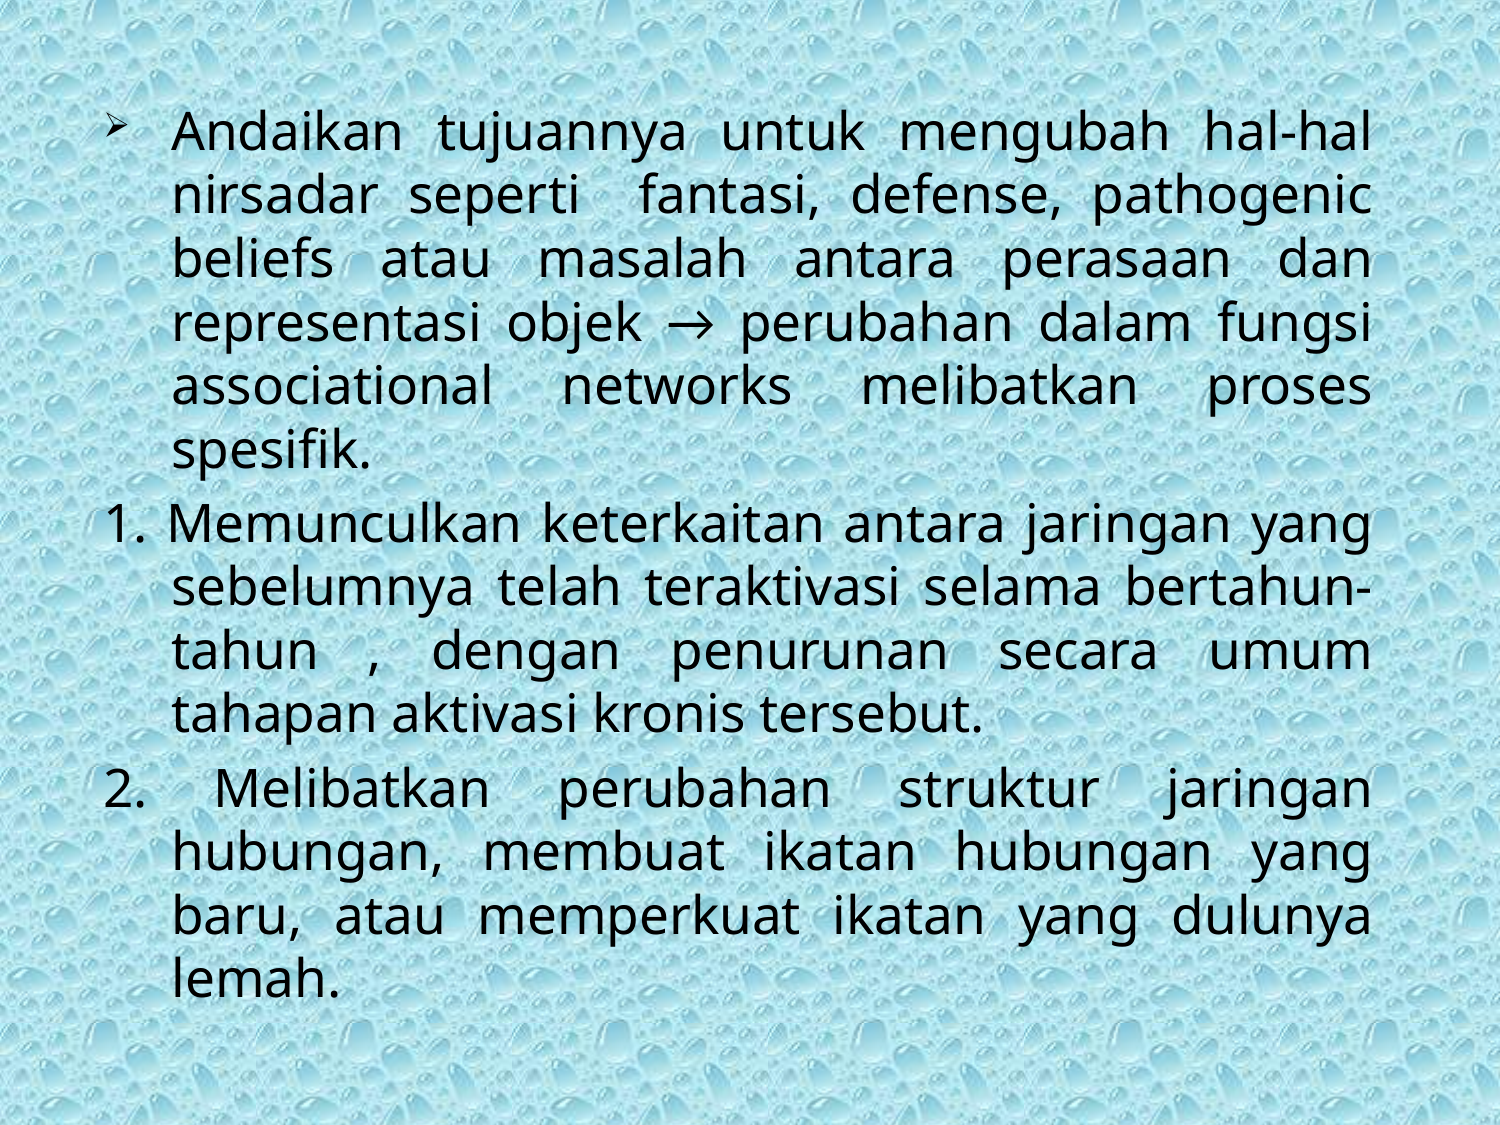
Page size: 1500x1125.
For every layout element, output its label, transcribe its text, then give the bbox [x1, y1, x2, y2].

subtitle Andaikan tujuannya untuk mengubah hal-hal nirsadar seperti fantasi, defense, pathogenic beliefs atau masalah antara perasaan dan representasi objek → perubahan dalam fungsi associational networks melibatkan proses spesifik. 1. Memunculkan keterkaitan antara jaringan yang sebelumnya telah teraktivasi selama bertahun-tahun , dengan penurunan secara umum tahapan aktivasi kronis tersebut. 2. Melibatkan perubahan struktur jaringan hubungan, membuat ikatan hubungan yang baru, atau memperkuat ikatan yang dulunya lemah. [88, 90, 1388, 1024]
picture [0, 0, 1500, 1125]
